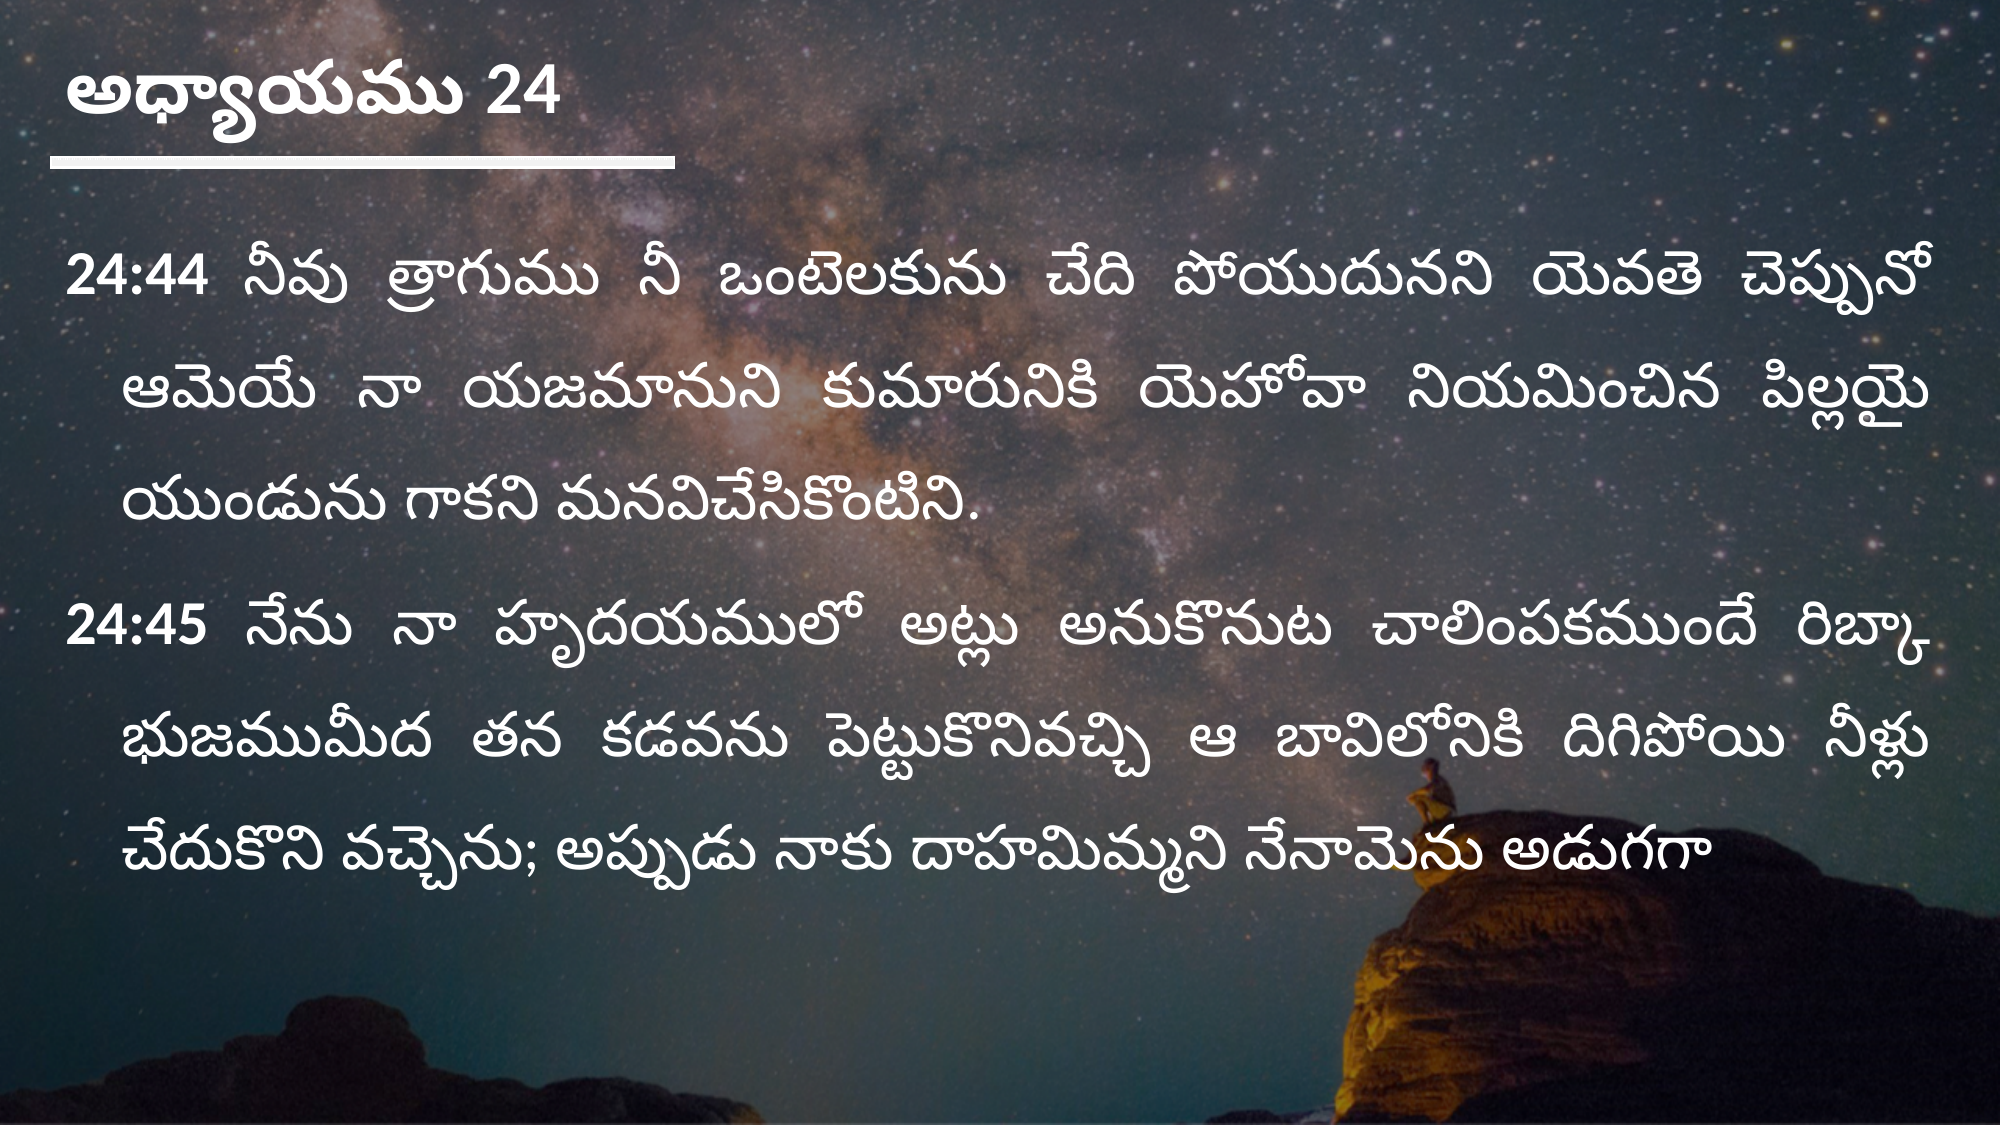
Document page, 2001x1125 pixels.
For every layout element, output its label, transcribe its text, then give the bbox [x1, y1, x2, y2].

title అధ్యాయము 24 [50, 0, 1925, 167]
picture [0, 0, 2000, 1125]
list 24:44 నీవు త్రాగుము నీ ఒంటెలకును చేది పోయుదునని యెవతె చెప్పునో ఆమెయే నా యజమానుని కుమారునికి యెహోవా నియమించిన పిల్లయై యుండును గాకని మనవిచేసికొంటిని. 24:45 నేను నా హృదయములో అట్లు అనుకొనుట చాలింపకముందే రిబ్కా భుజముమీద తన కడవను పెట్టుకొనివచ్చి ఆ బావిలోనికి దిగిపోయి నీళ్లు చేదుకొని వచ్చెను; అప్పుడు నాకు దాహమిమ్మని నేనామెను అడుగగా [50, 187, 1946, 1063]
